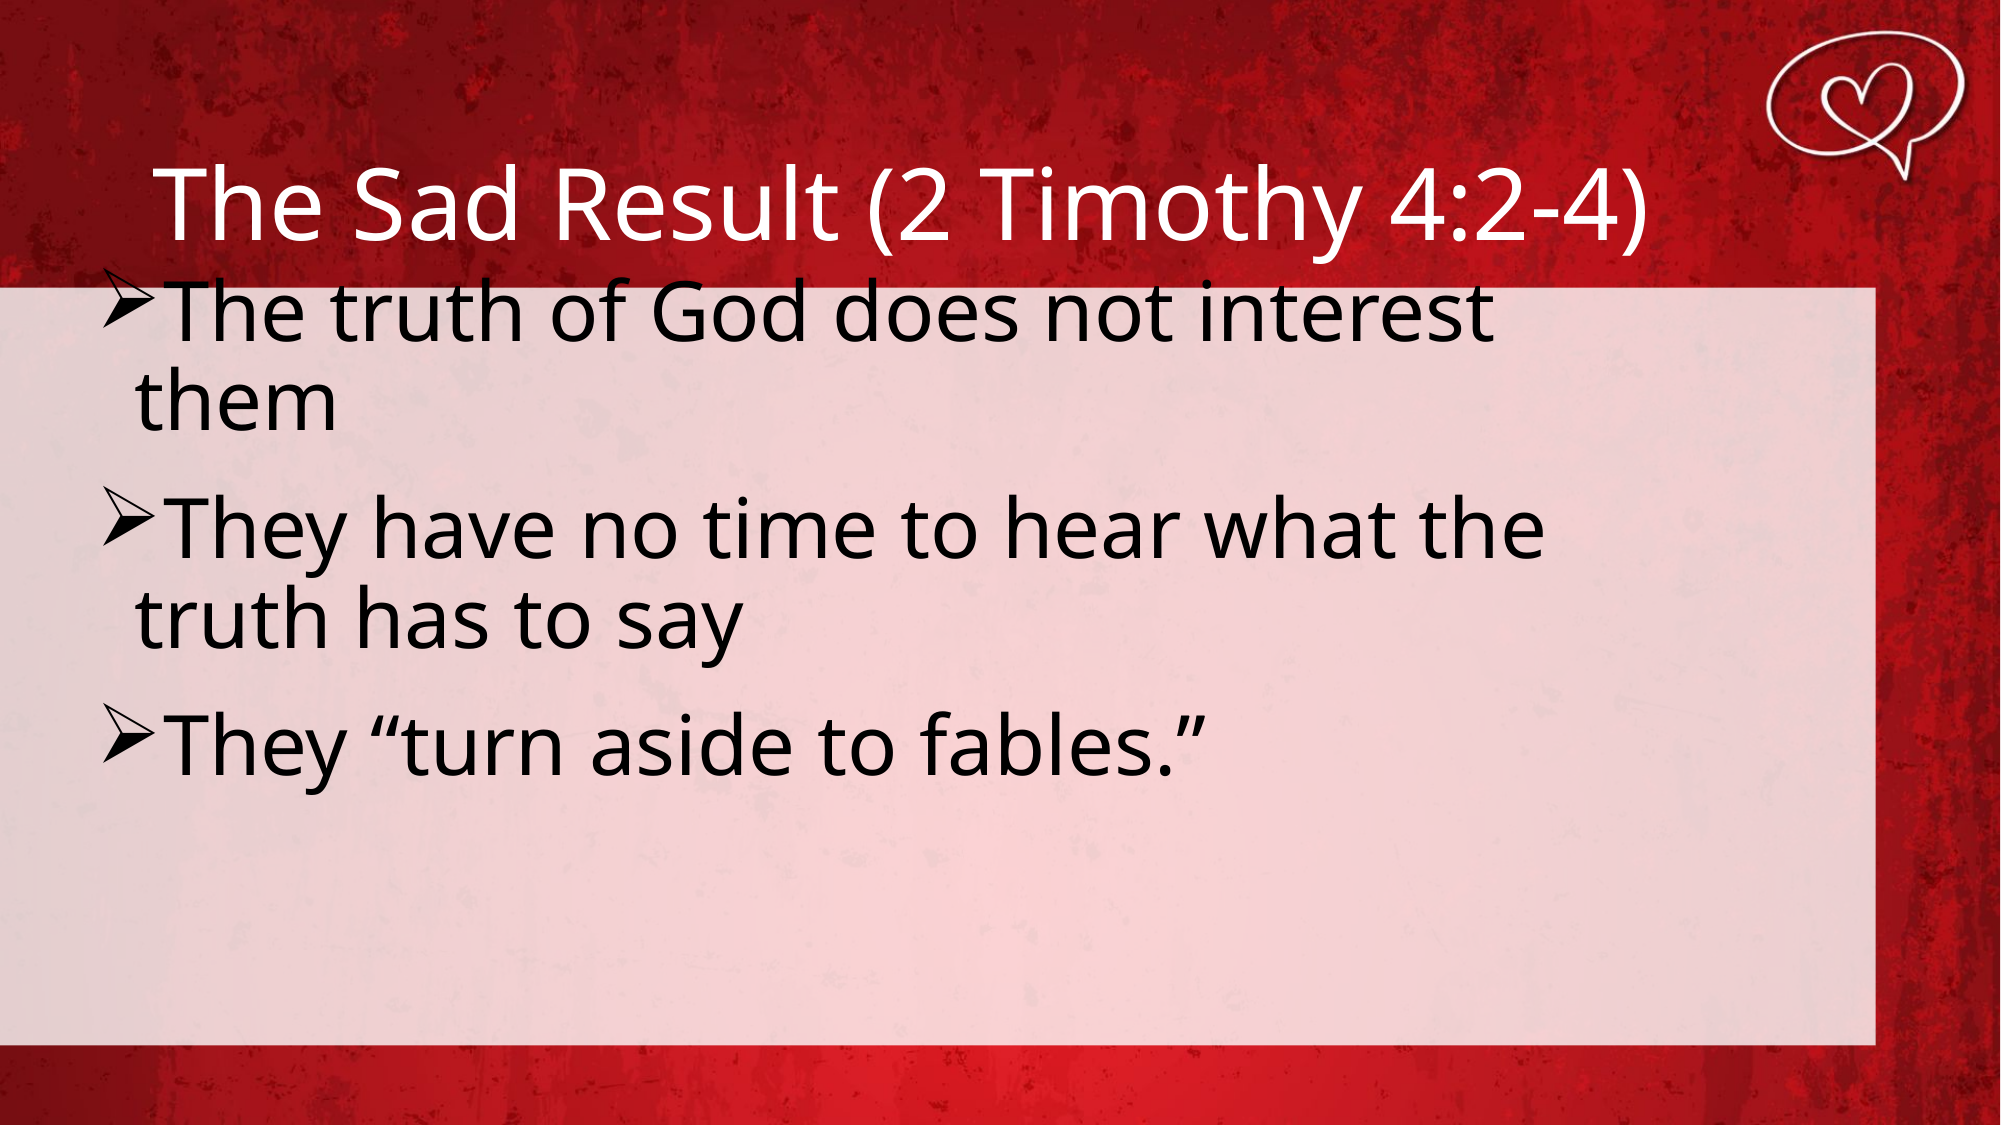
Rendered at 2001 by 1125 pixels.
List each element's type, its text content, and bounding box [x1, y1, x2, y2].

picture [0, 0, 2001, 1125]
list The truth of God does not interest them They have no time to hear what the truth has to say They “turn aside to fables.” [81, 227, 1739, 836]
title The Sad Result (2 Timothy 4:2-4) [137, 59, 1863, 271]
